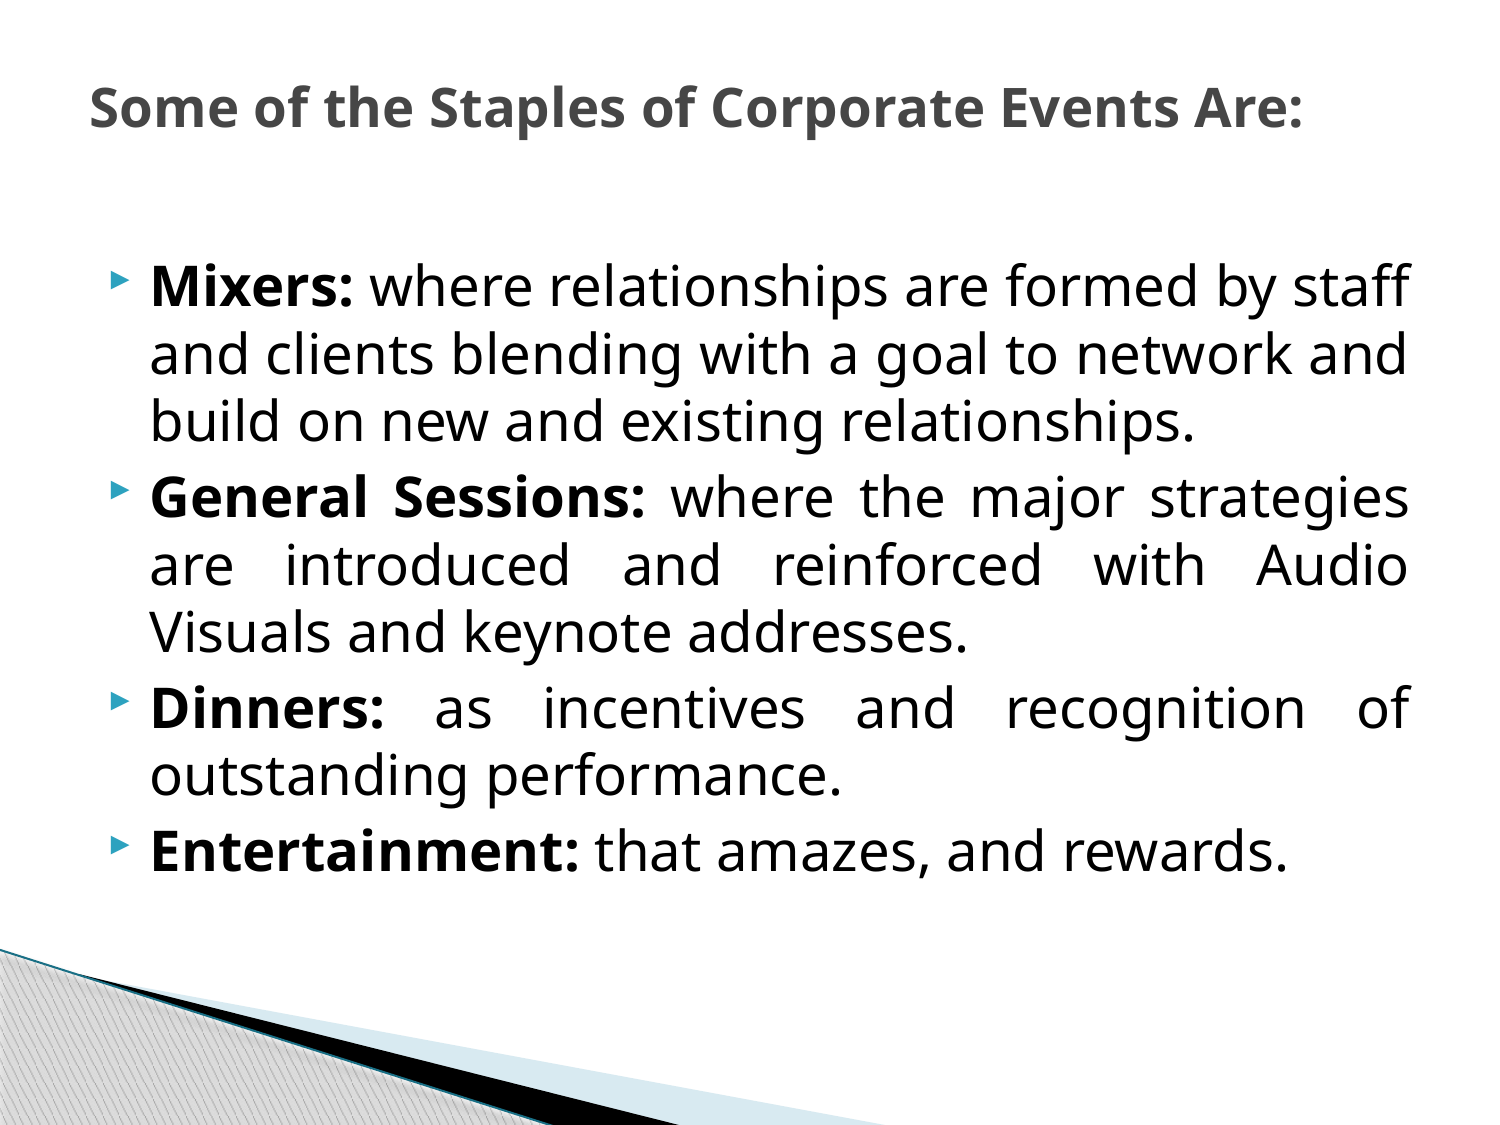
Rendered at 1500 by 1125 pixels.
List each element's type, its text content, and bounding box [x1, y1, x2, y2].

list Mixers: where relationships are formed by staff and clients blending with a goal to network and build on new and existing relationships. General Sessions: where the major strategies are introduced and reinforced with Audio Visuals and keynote addresses. Dinners: as incentives and recognition of outstanding performance. Entertainment: that amazes, and rewards. [75, 243, 1425, 986]
title Some of the Staples of Corporate Events Are: [75, 45, 1425, 233]
